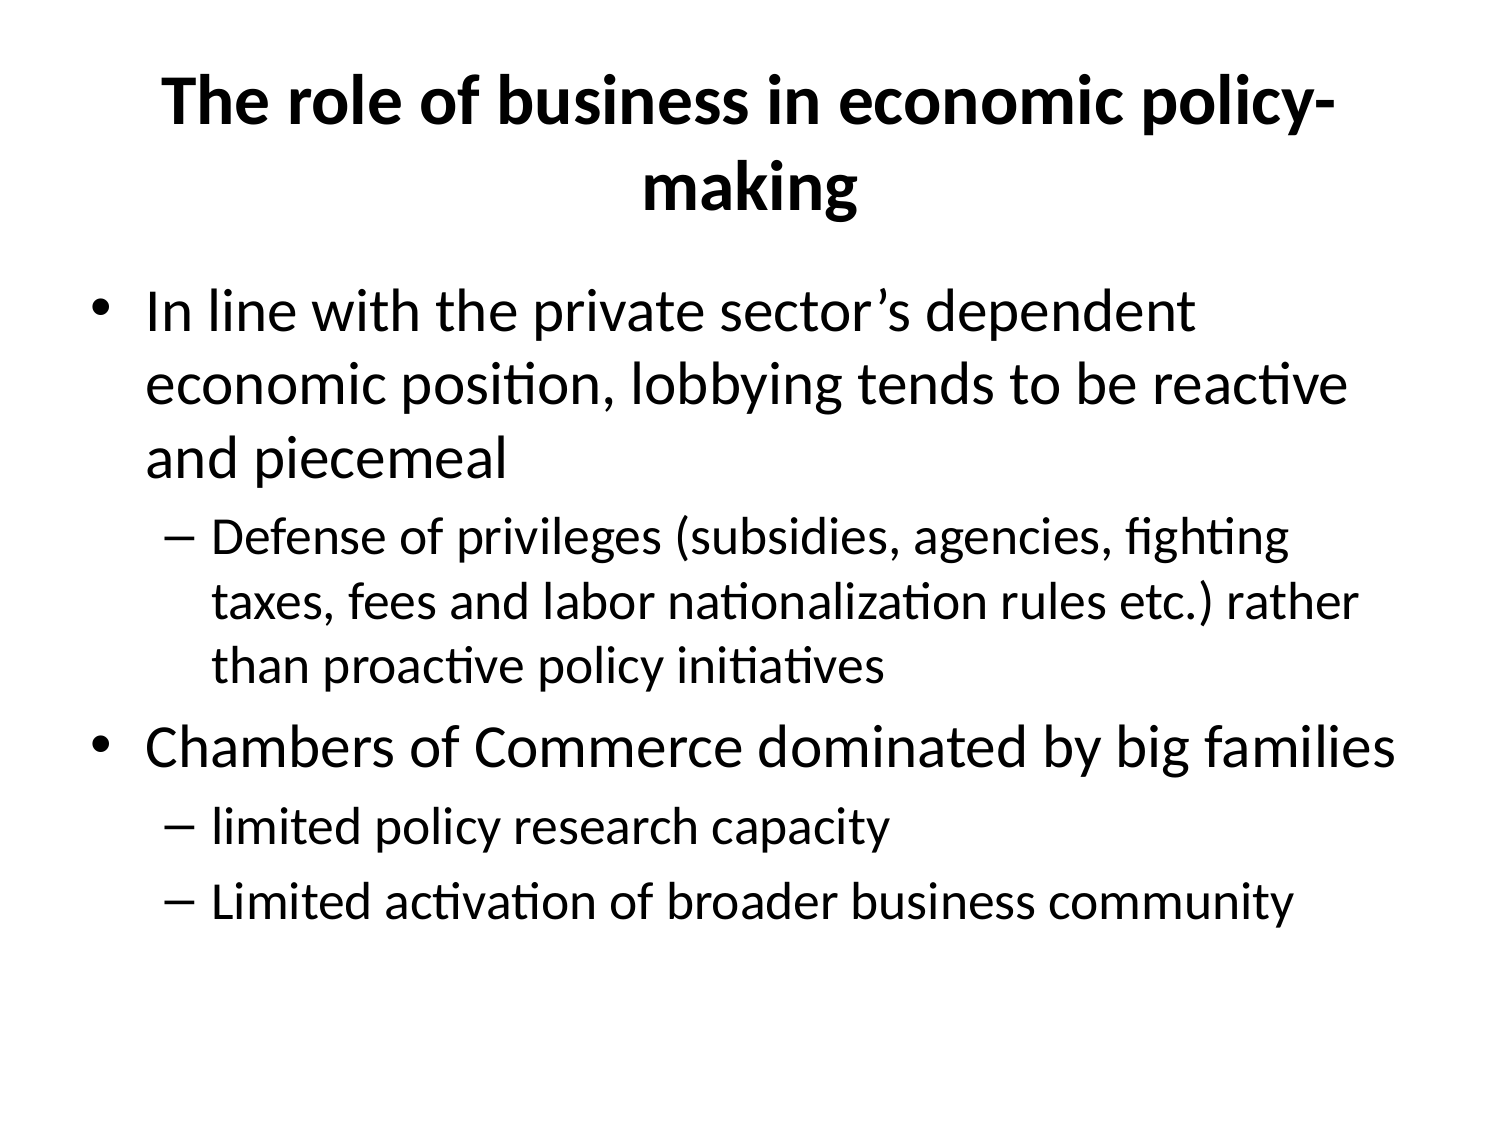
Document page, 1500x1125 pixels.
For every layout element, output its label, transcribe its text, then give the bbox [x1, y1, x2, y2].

list In line with the private sector’s dependent economic position, lobbying tends to be reactive and piecemeal Defense of privileges (subsidies, agencies, fighting taxes, fees and labor nationalization rules etc.) rather than proactive policy initiatives Chambers of Commerce dominated by big families limited policy research capacity Limited activation of broader business community [75, 262, 1425, 1005]
title The role of business in economic policy-making [75, 45, 1425, 233]
